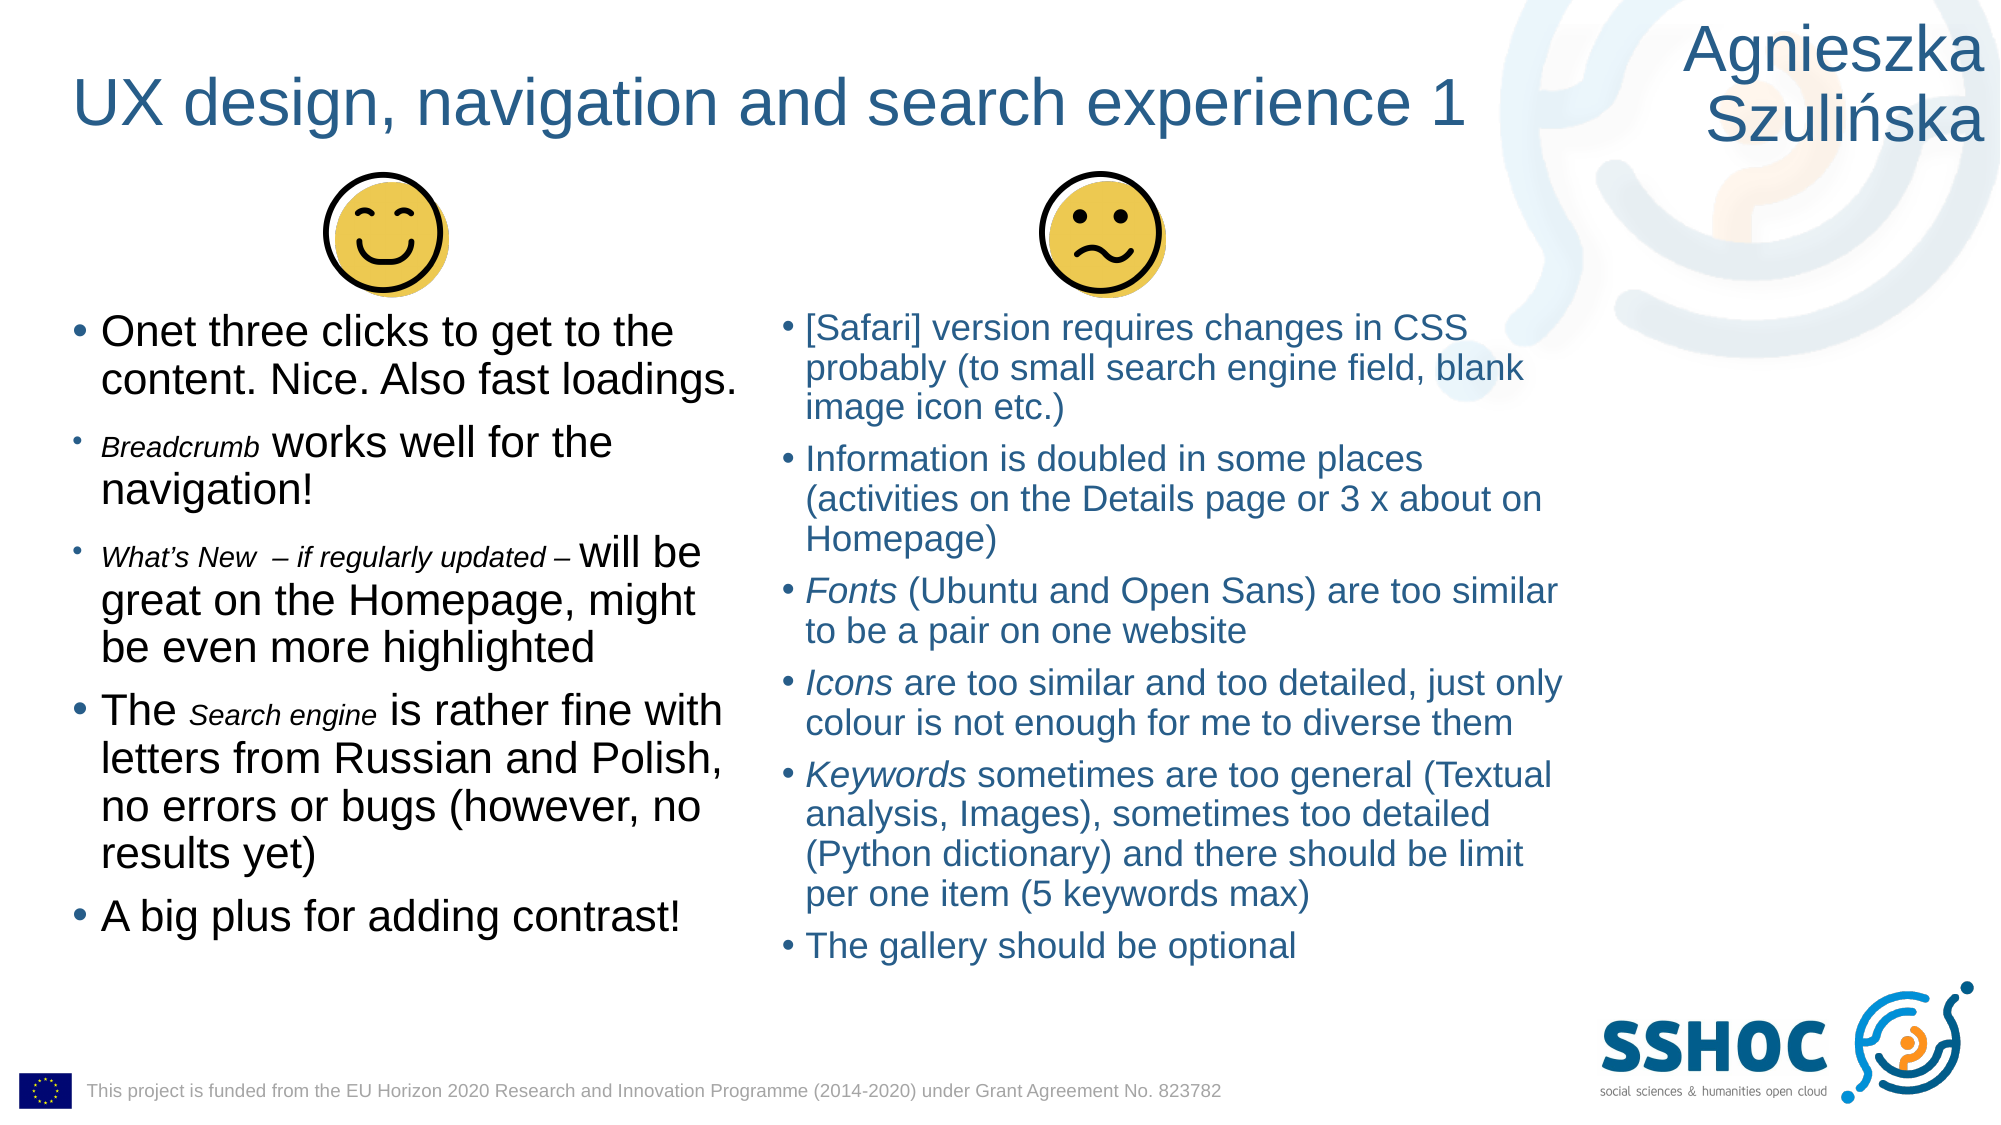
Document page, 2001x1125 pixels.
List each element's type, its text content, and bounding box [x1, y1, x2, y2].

picture [1039, 171, 1166, 298]
text_box Agnieszka Szulińska [1518, 0, 2000, 228]
text_box [Safari] version requires changes in CSS probably (to small search engine field, blank image icon etc.) Information is doubled in some places (activities on the Details page or 3 x about on Homepage) Fonts (Ubuntu and Open Sans) are too similar to be a pair on one website Icons are too similar and too detailed, just only colour is not enough for me to diverse them Keywords sometimes are too general (Textual analysis, Images), sometimes too detailed (Python dictionary) and there should be limit per one item (5 keywords max) The gallery should be optional [774, 301, 1579, 1015]
picture [19, 1073, 72, 1109]
picture [323, 171, 450, 298]
list Onet three clicks to get to the content. Nice. Also fast loadings. Breadcrumb works well for the navigation! What’s New – if regularly updated – will be great on the Homepage, might be even more highlighted The Search engine is rather fine with letters from Russian and Polish, no errors or bugs (however, no results yet) A big plus for adding contrast! [64, 301, 765, 1015]
picture [1597, 965, 2001, 1118]
title UX design, navigation and search experience 1 [64, 59, 1863, 288]
